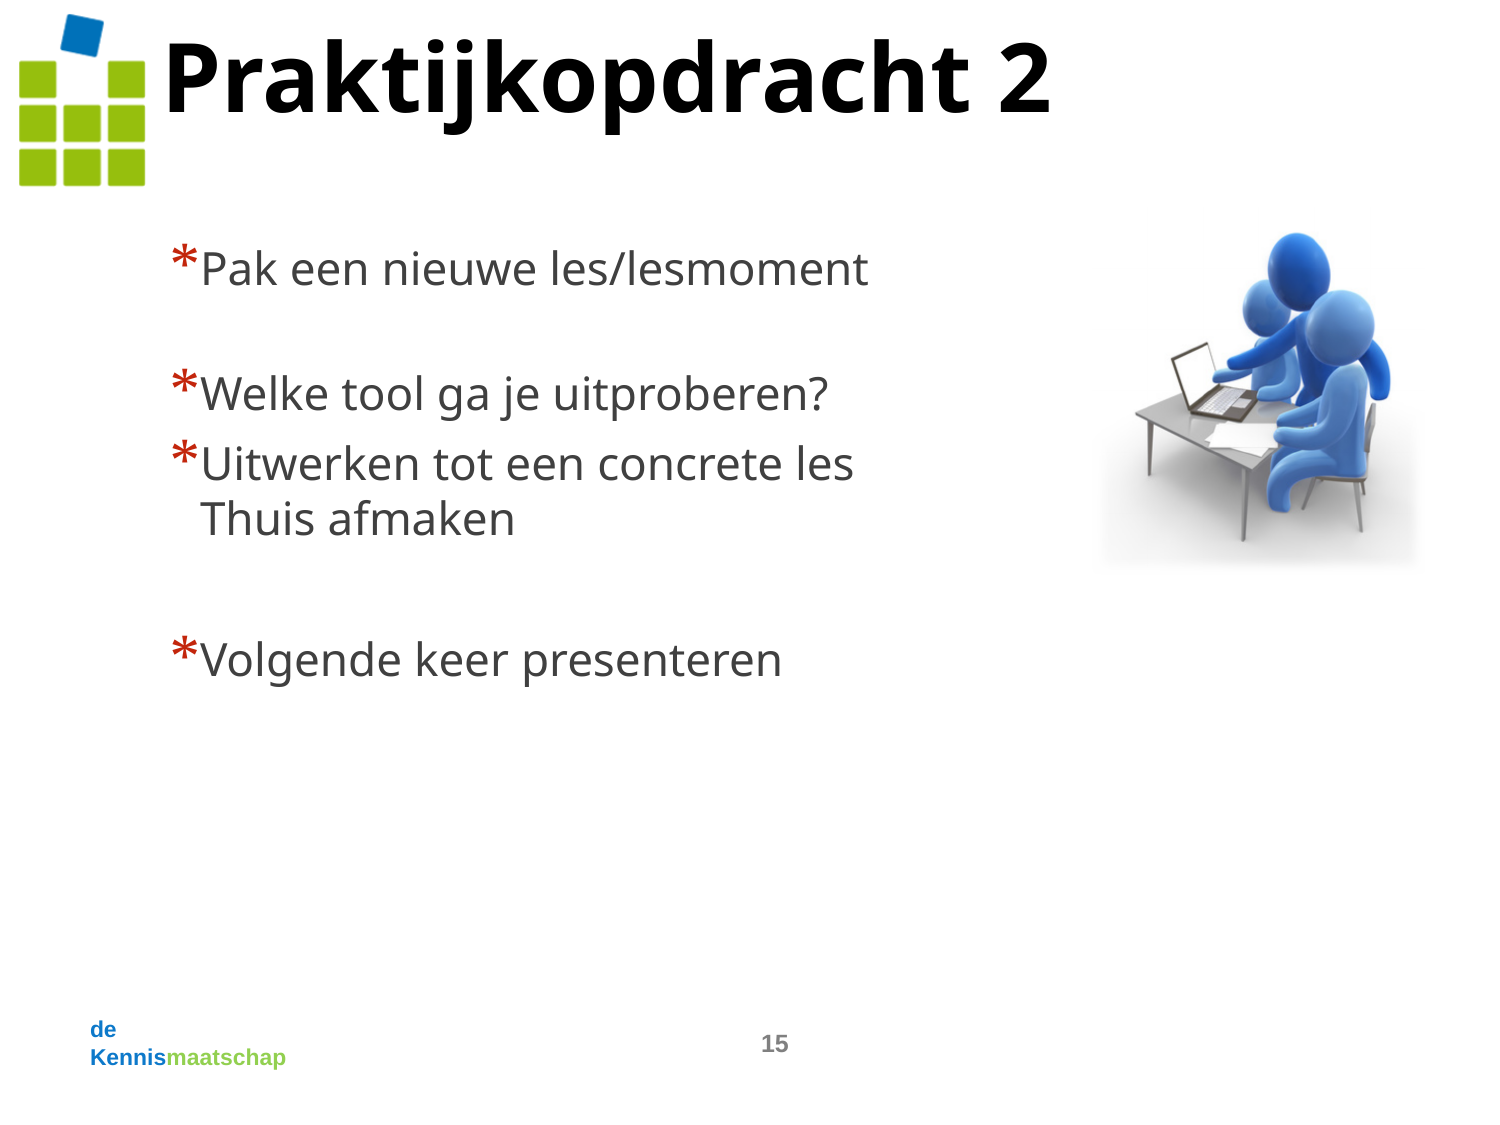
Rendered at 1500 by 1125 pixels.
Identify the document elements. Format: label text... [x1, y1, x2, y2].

picture [1092, 207, 1426, 575]
list Pak een nieuwe les/lesmoment Welke tool ga je uitproberen? Uitwerken tot een concrete les Thuis afmaken Volgende keer presenteren [147, 231, 1424, 965]
picture [17, 3, 147, 197]
slide_number 15 [624, 1012, 925, 1073]
title Praktijkopdracht 2 [146, 8, 1495, 197]
footer de Kennismaatschap [75, 1012, 624, 1073]
